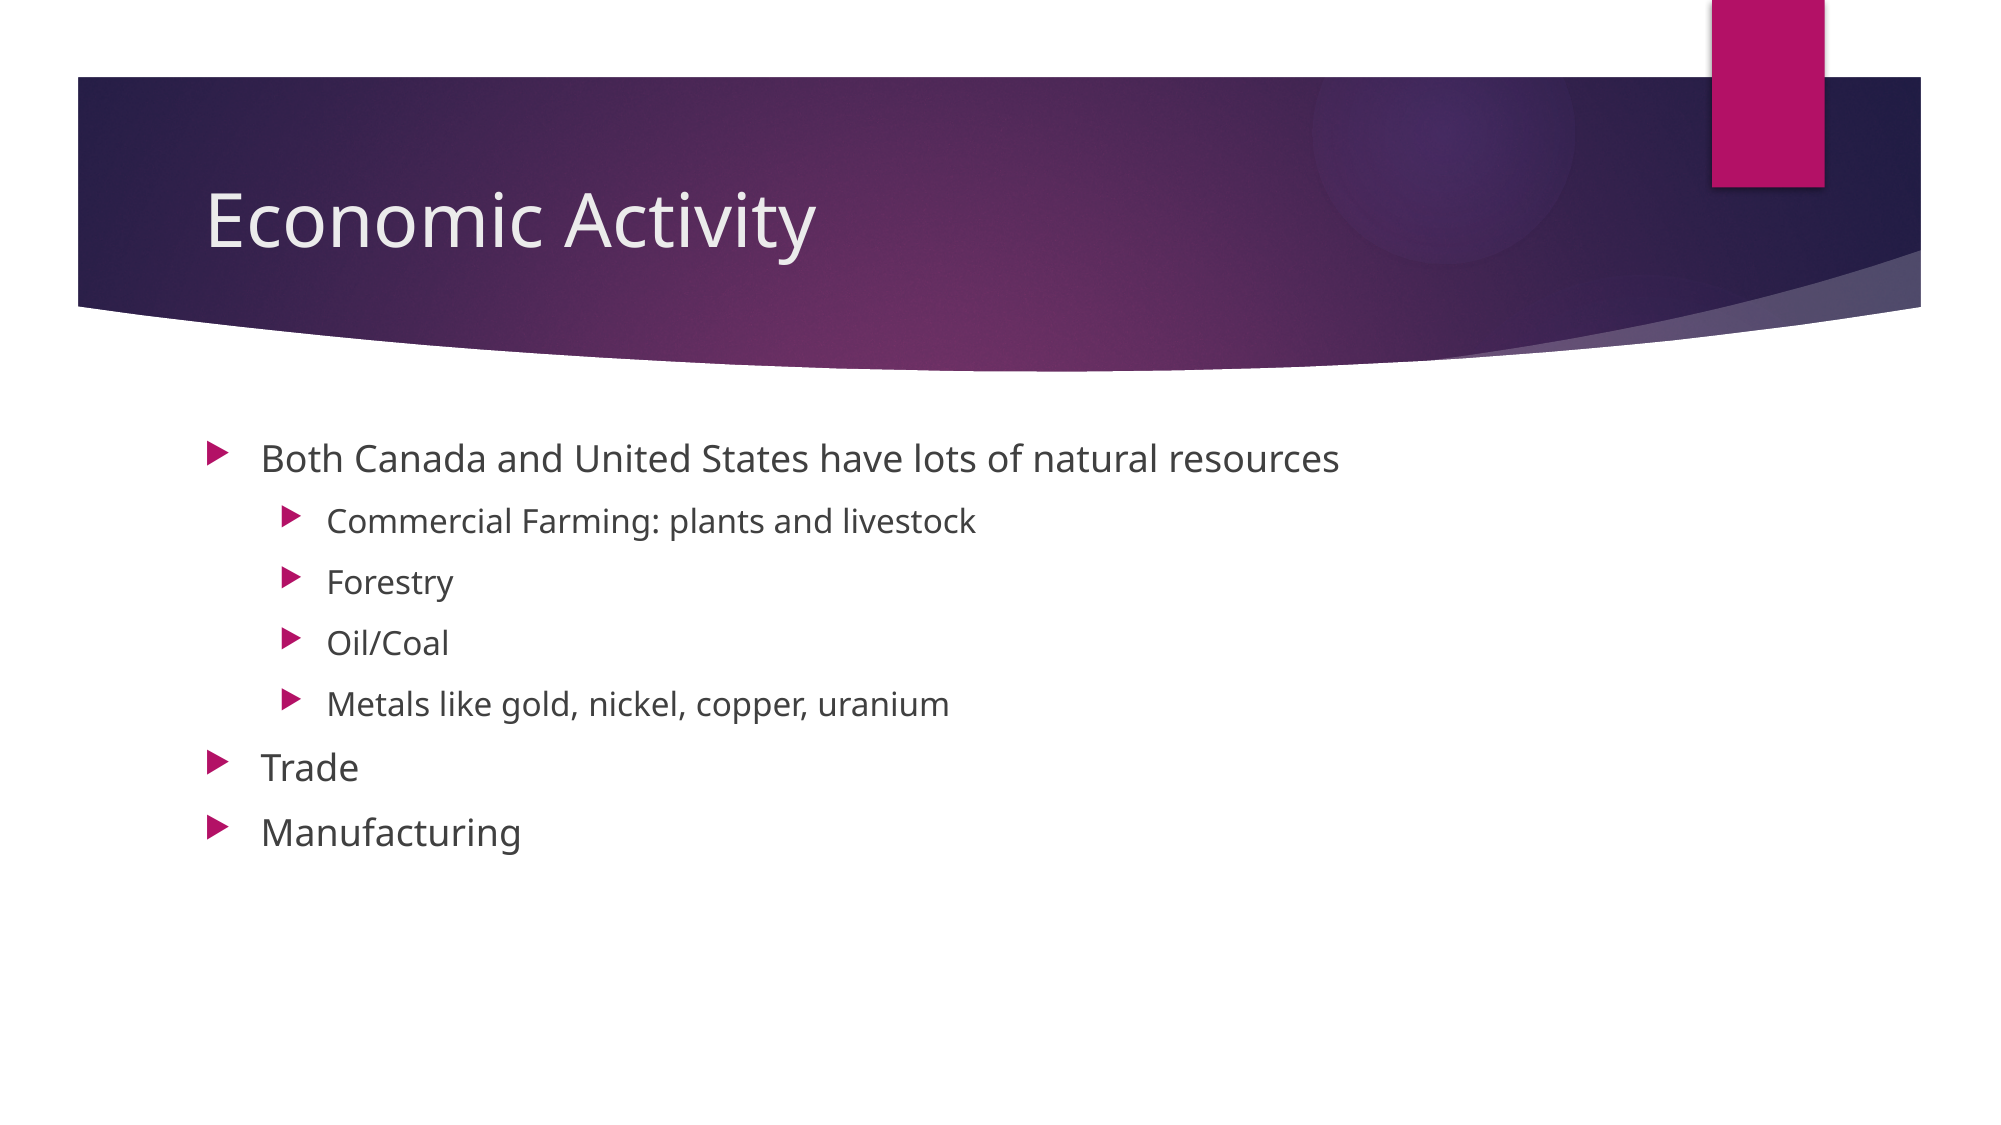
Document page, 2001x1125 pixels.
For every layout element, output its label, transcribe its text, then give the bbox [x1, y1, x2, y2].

title Economic Activity [189, 159, 1627, 276]
list Both Canada and United States have lots of natural resources Commercial Farming: plants and livestock Forestry Oil/Coal Metals like gold, nickel, copper, uranium Trade Manufacturing [189, 427, 1638, 988]
